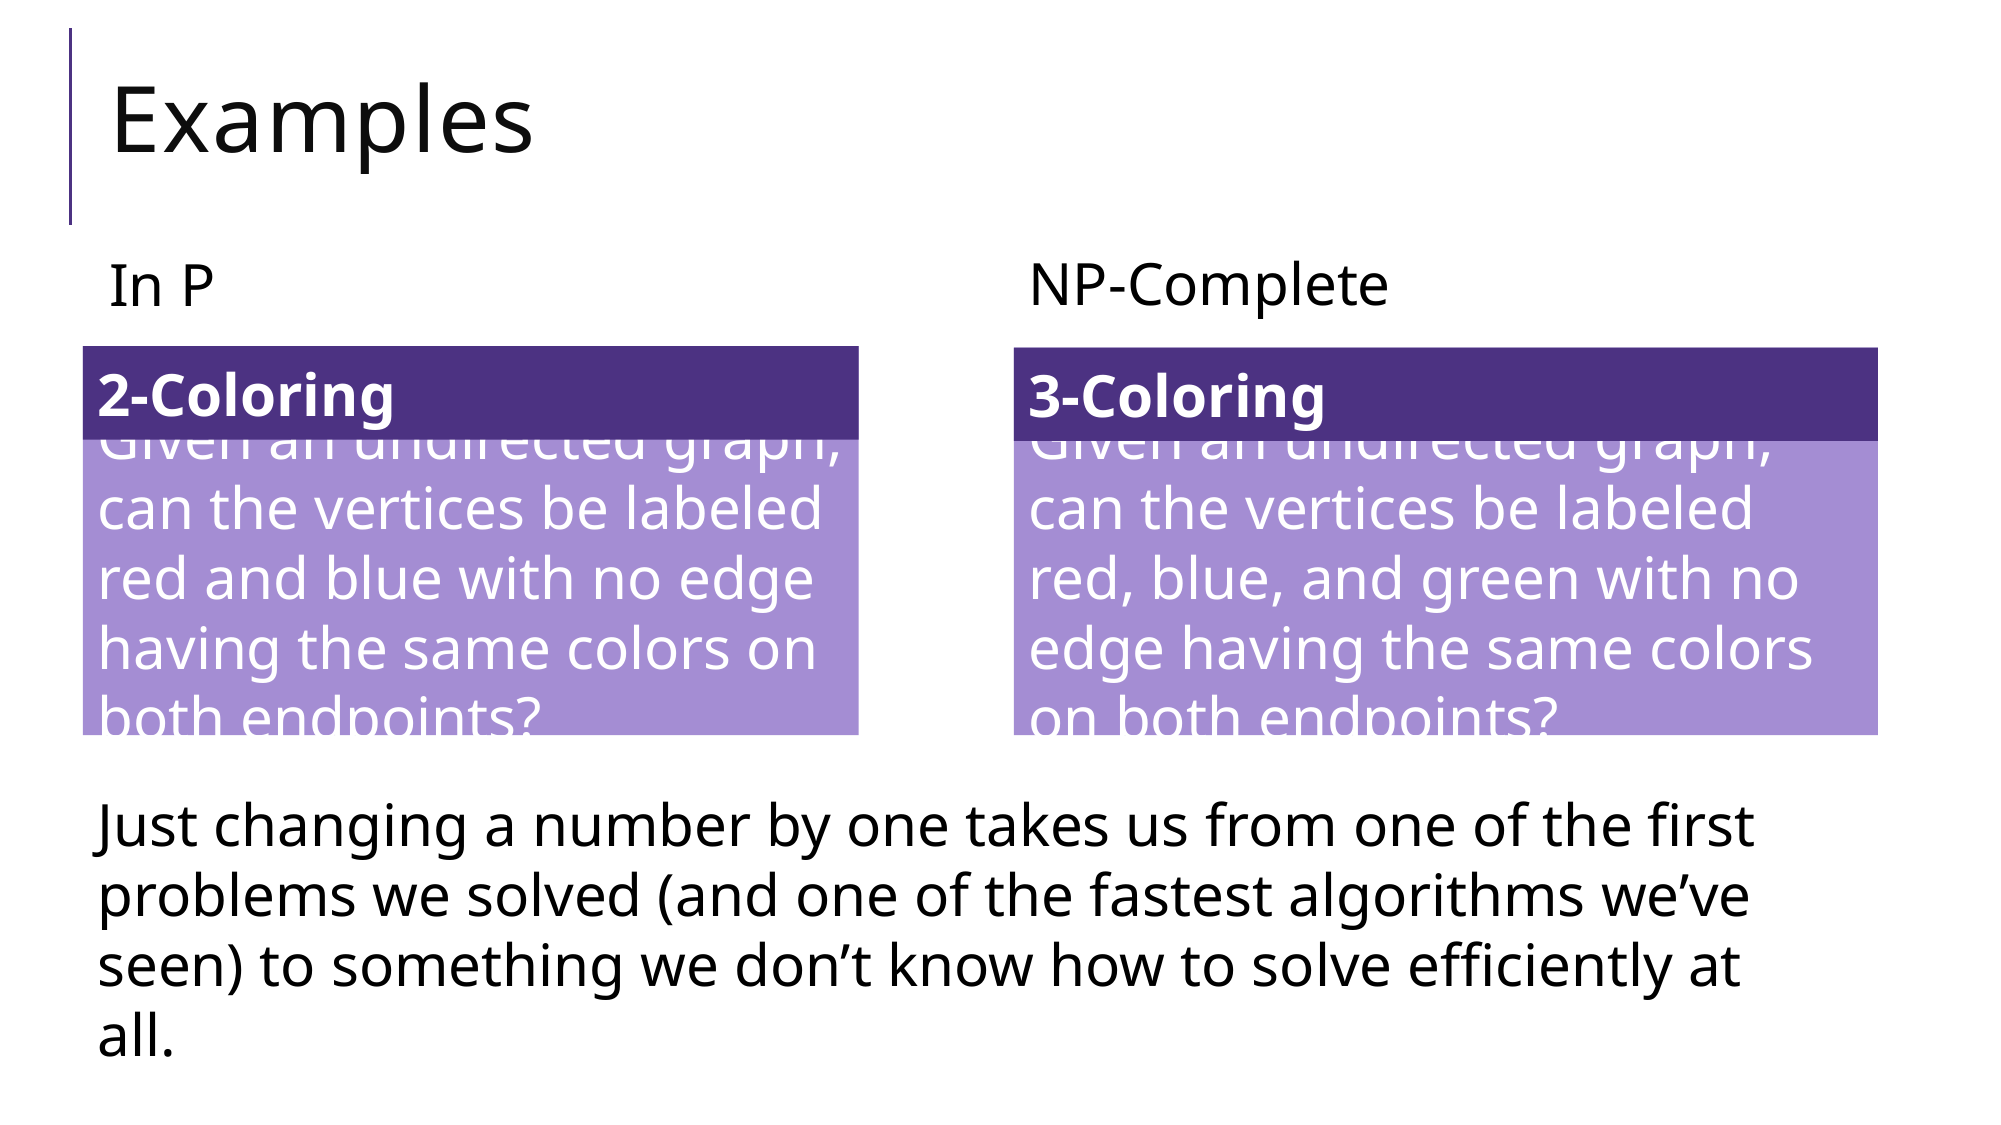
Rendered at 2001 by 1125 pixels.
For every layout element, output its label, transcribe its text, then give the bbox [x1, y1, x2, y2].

text_box Just changing a number by one takes us from one of the first problems we solved (and one of the fastest algorithms we’ve seen) to something we don’t know how to solve efficiently at all. [82, 781, 1825, 1076]
text_box 2-Coloring [82, 345, 860, 441]
text_box Given an undirected graph, can the vertices be labeled red, blue, and green with no edge having the same colors on both endpoints? [1013, 442, 1879, 736]
text_box 3-Coloring [1013, 346, 1879, 442]
text_box In P [94, 240, 859, 326]
text_box Given an undirected graph, can the vertices be labeled red and blue with no edge having the same colors on both endpoints? [82, 441, 860, 736]
title Examples [94, 43, 1930, 210]
text_box NP-Complete [1013, 239, 1779, 325]
